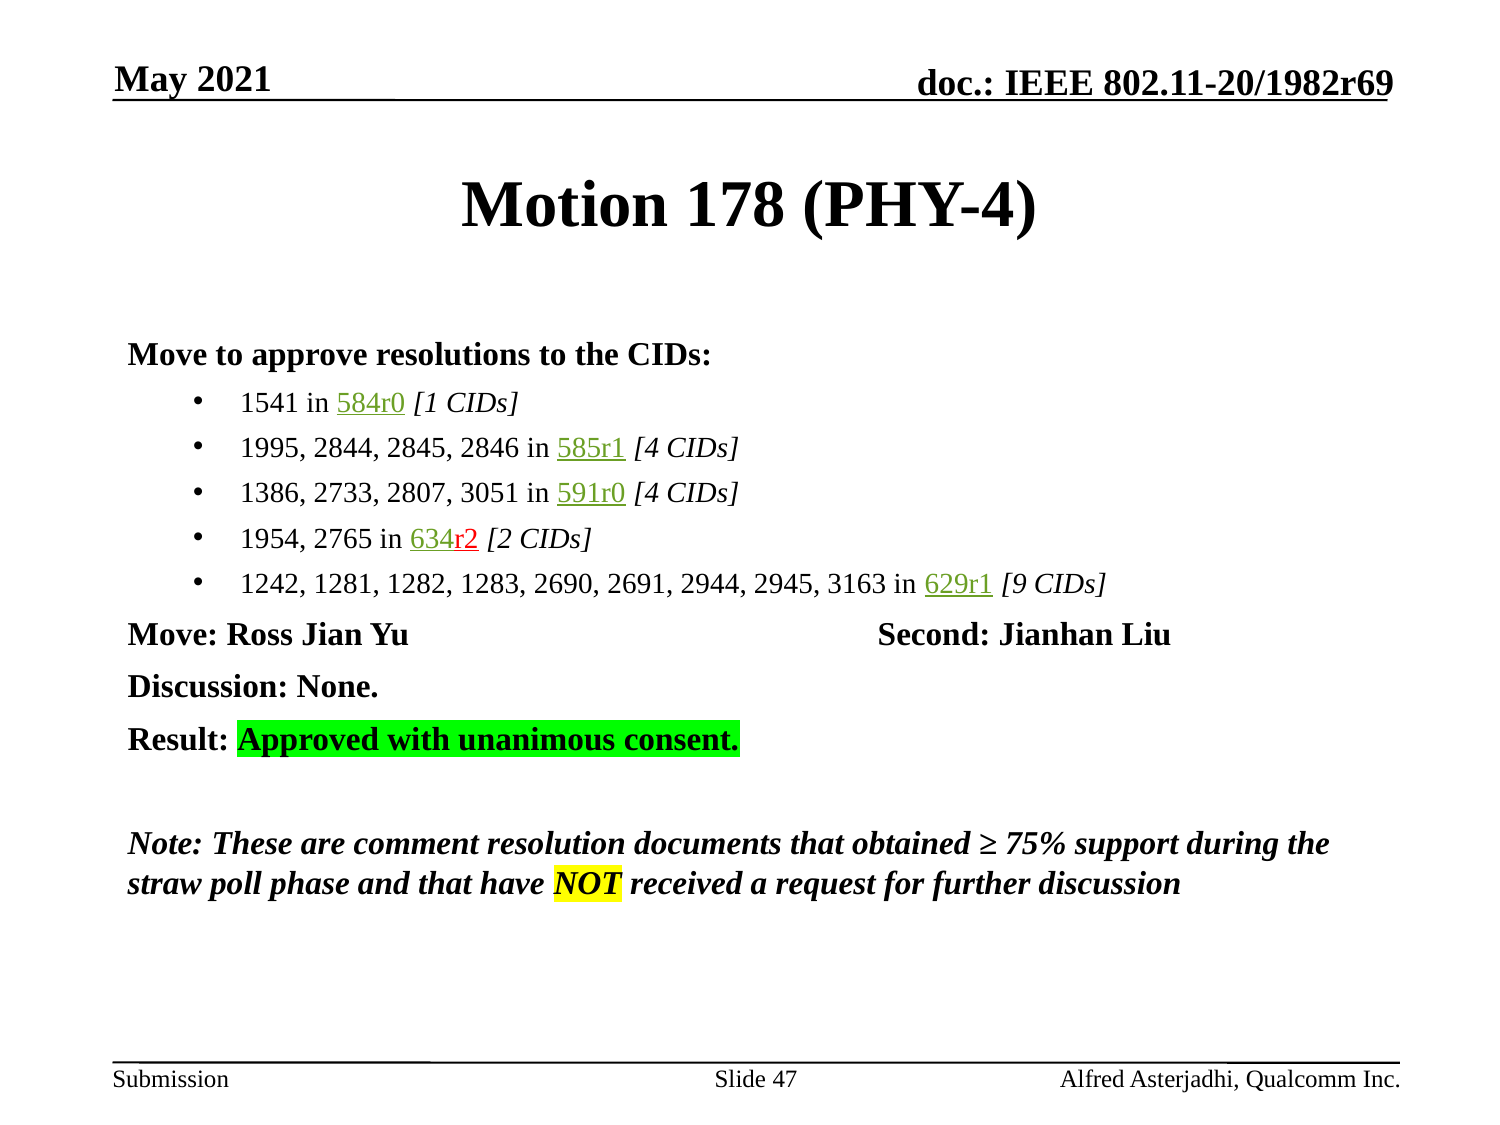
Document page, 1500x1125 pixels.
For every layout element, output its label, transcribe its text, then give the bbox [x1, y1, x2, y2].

title Motion 178 (PHY-4) [112, 112, 1388, 288]
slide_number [114, 54, 423, 100]
footer Alfred Asterjadhi, Qualcomm Inc. [878, 1061, 1402, 1093]
list Move to approve resolutions to the CIDs: 1541 in 584r0 [1 CIDs] 1995, 2844, 2845, 2846 in 585r1 [4 CIDs] 1386, 2733, 2807, 3051 in 591r0 [4 CIDs] 1954, 2765 in 634r2 [2 CIDs] 1242, 1281, 1282, 1283, 2690, 2691, 2944, 2945, 3163 in 629r1 [9 CIDs] Move: Ross Jian Yu Second: Jianhan Liu Discussion: None. Result: Approved with unanimous consent. Note: These are comment resolution documents that obtained ≥ 75% support during the straw poll phase and that have NOT received a request for further discussion [112, 324, 1388, 1063]
slide_number Slide 47 [712, 1061, 800, 1123]
